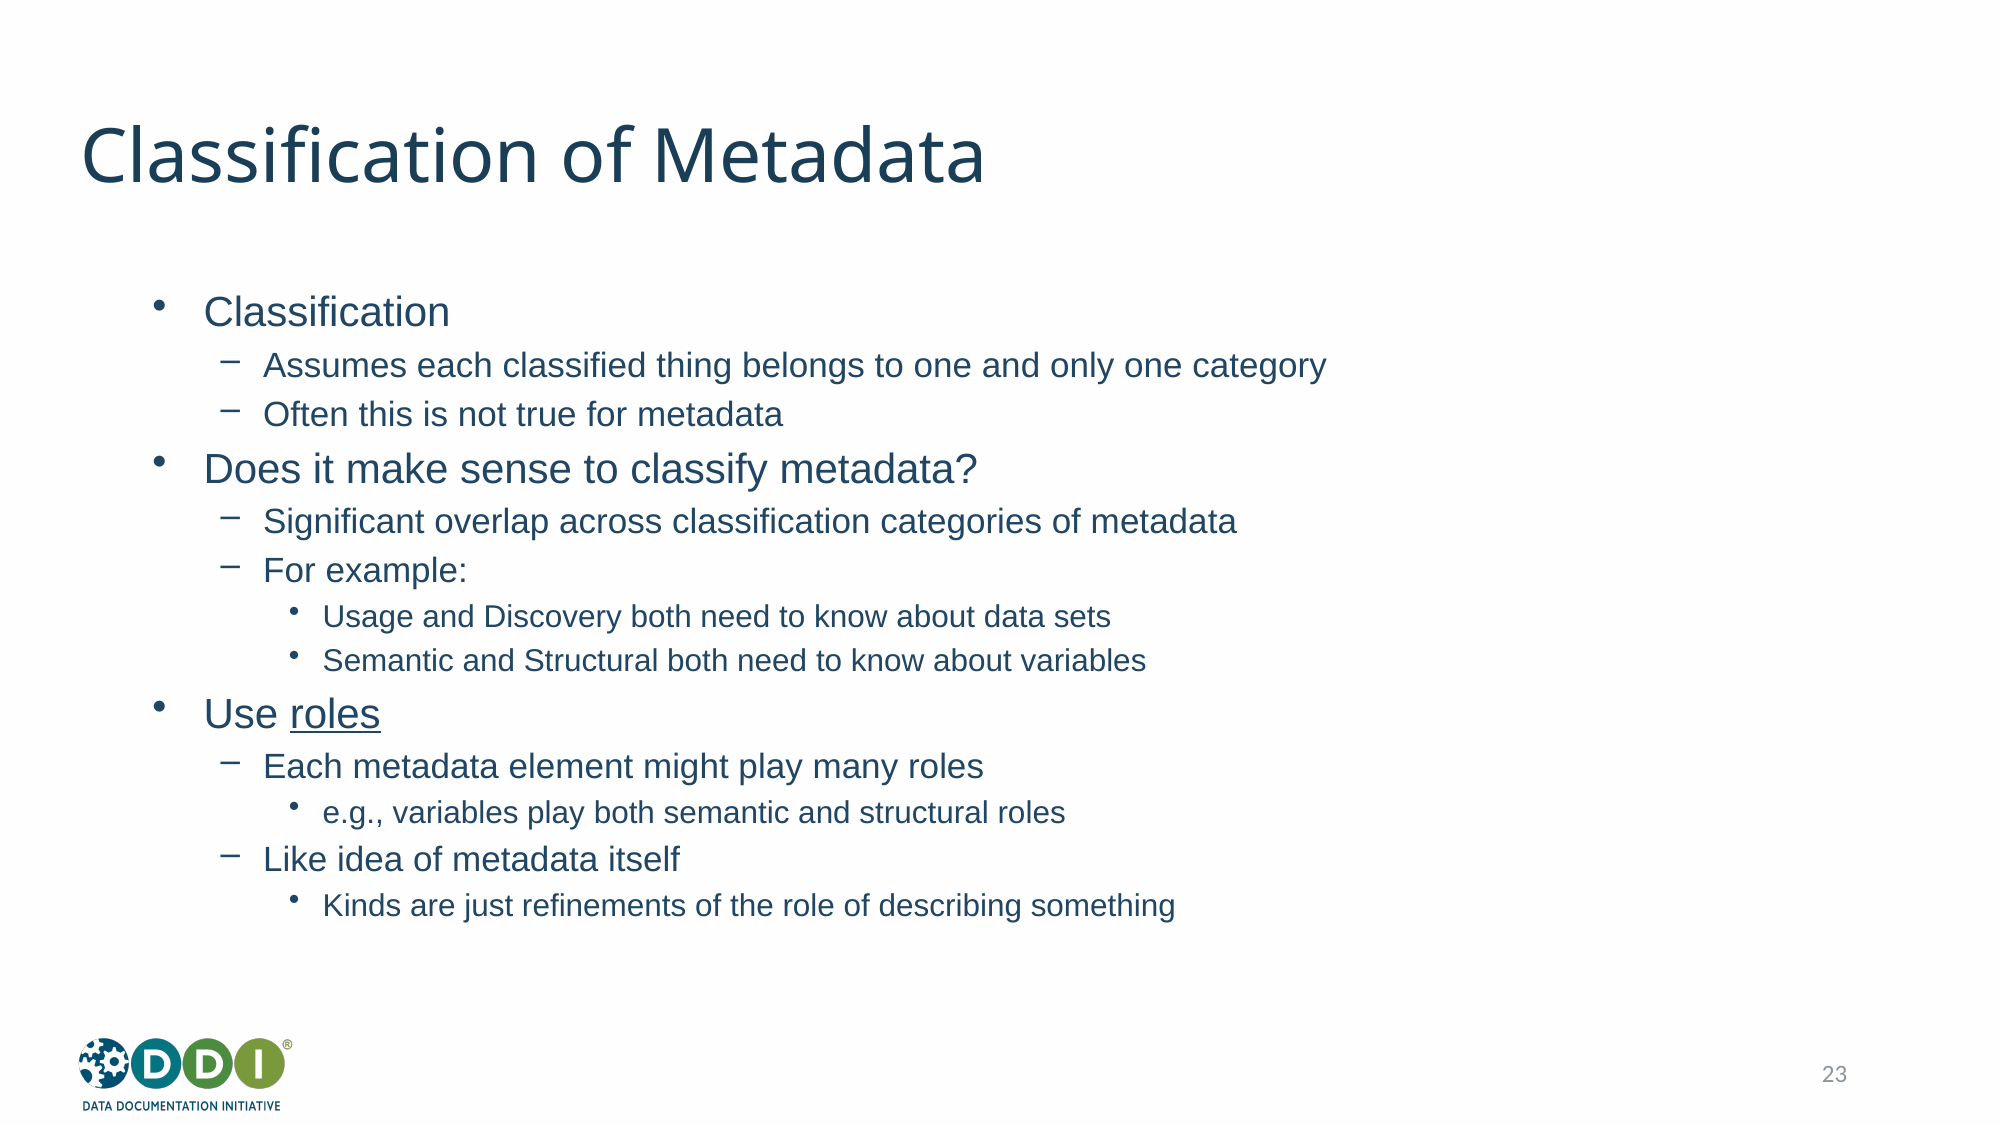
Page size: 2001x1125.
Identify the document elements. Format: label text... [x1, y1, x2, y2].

list Classification Assumes each classified thing belongs to one and only one category Often this is not true for metadata Does it make sense to classify metadata? Significant overlap across classification categories of metadata For example: Usage and Discovery both need to know about data sets Semantic and Structural both need to know about variables Use roles Each metadata element might play many roles e.g., variables play both semantic and structural roles Like idea of metadata itself Kinds are just refinements of the role of describing something [137, 277, 1507, 933]
title Classification of Metadata [65, 59, 1916, 247]
slide_number 23 [1412, 1042, 1863, 1103]
picture [65, 1032, 305, 1115]
